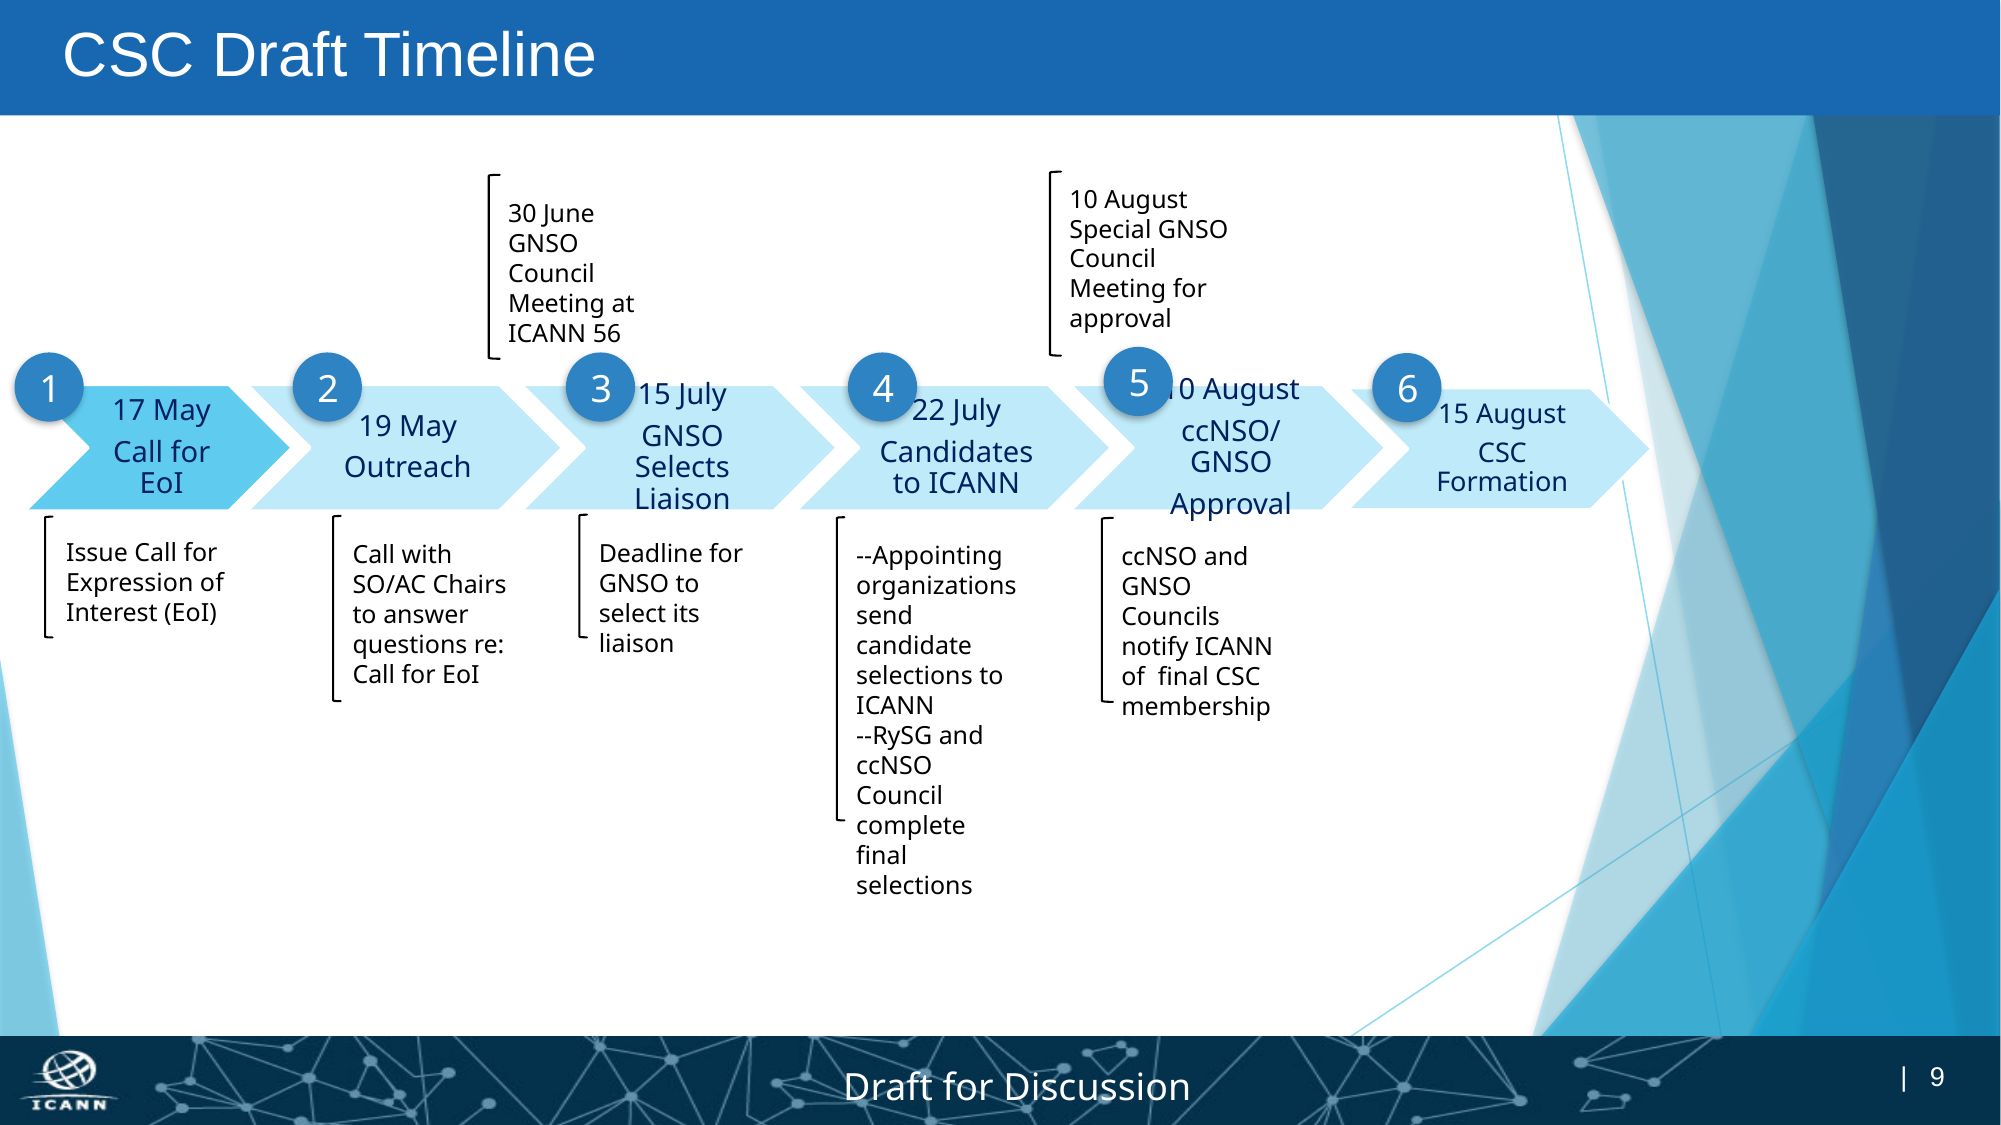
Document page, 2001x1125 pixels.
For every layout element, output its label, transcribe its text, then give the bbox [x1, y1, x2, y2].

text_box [24, 334, 1430, 562]
text_box [487, 173, 502, 333]
text_box Deadline for GNSO to select its liaison [583, 570, 787, 665]
text_box [1100, 570, 1115, 704]
text_box Call with SO/AC Chairs to answer questions re: Call for EoI [337, 570, 529, 726]
text_box [1048, 170, 1063, 333]
text_box [331, 570, 343, 703]
picture [0, 1036, 2001, 1125]
text_box [835, 570, 846, 822]
text_box 1 [13, 368, 19, 406]
text_box [43, 570, 55, 640]
text_box 6 [1433, 363, 1443, 386]
text_box Draft for Discussion [828, 1055, 1207, 1116]
text_box --Appointing organizations send candidate selections to ICANN --RySG and ccNSO Council complete final selections [841, 570, 1032, 907]
text_box Issue Call for Expression of Interest (EoI) [51, 570, 242, 664]
text_box ccNSO and GNSO Councils notify ICANN of final CSC membership [1106, 570, 1297, 728]
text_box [1346, 387, 1653, 511]
text_box 10 August Special GNSO Council Meeting for approval [1061, 175, 1246, 333]
text_box [577, 570, 589, 639]
text_box 30 June GNSO Council Meeting at ICANN 56 [500, 190, 684, 333]
title CSC Draft Timeline [0, 0, 2000, 116]
